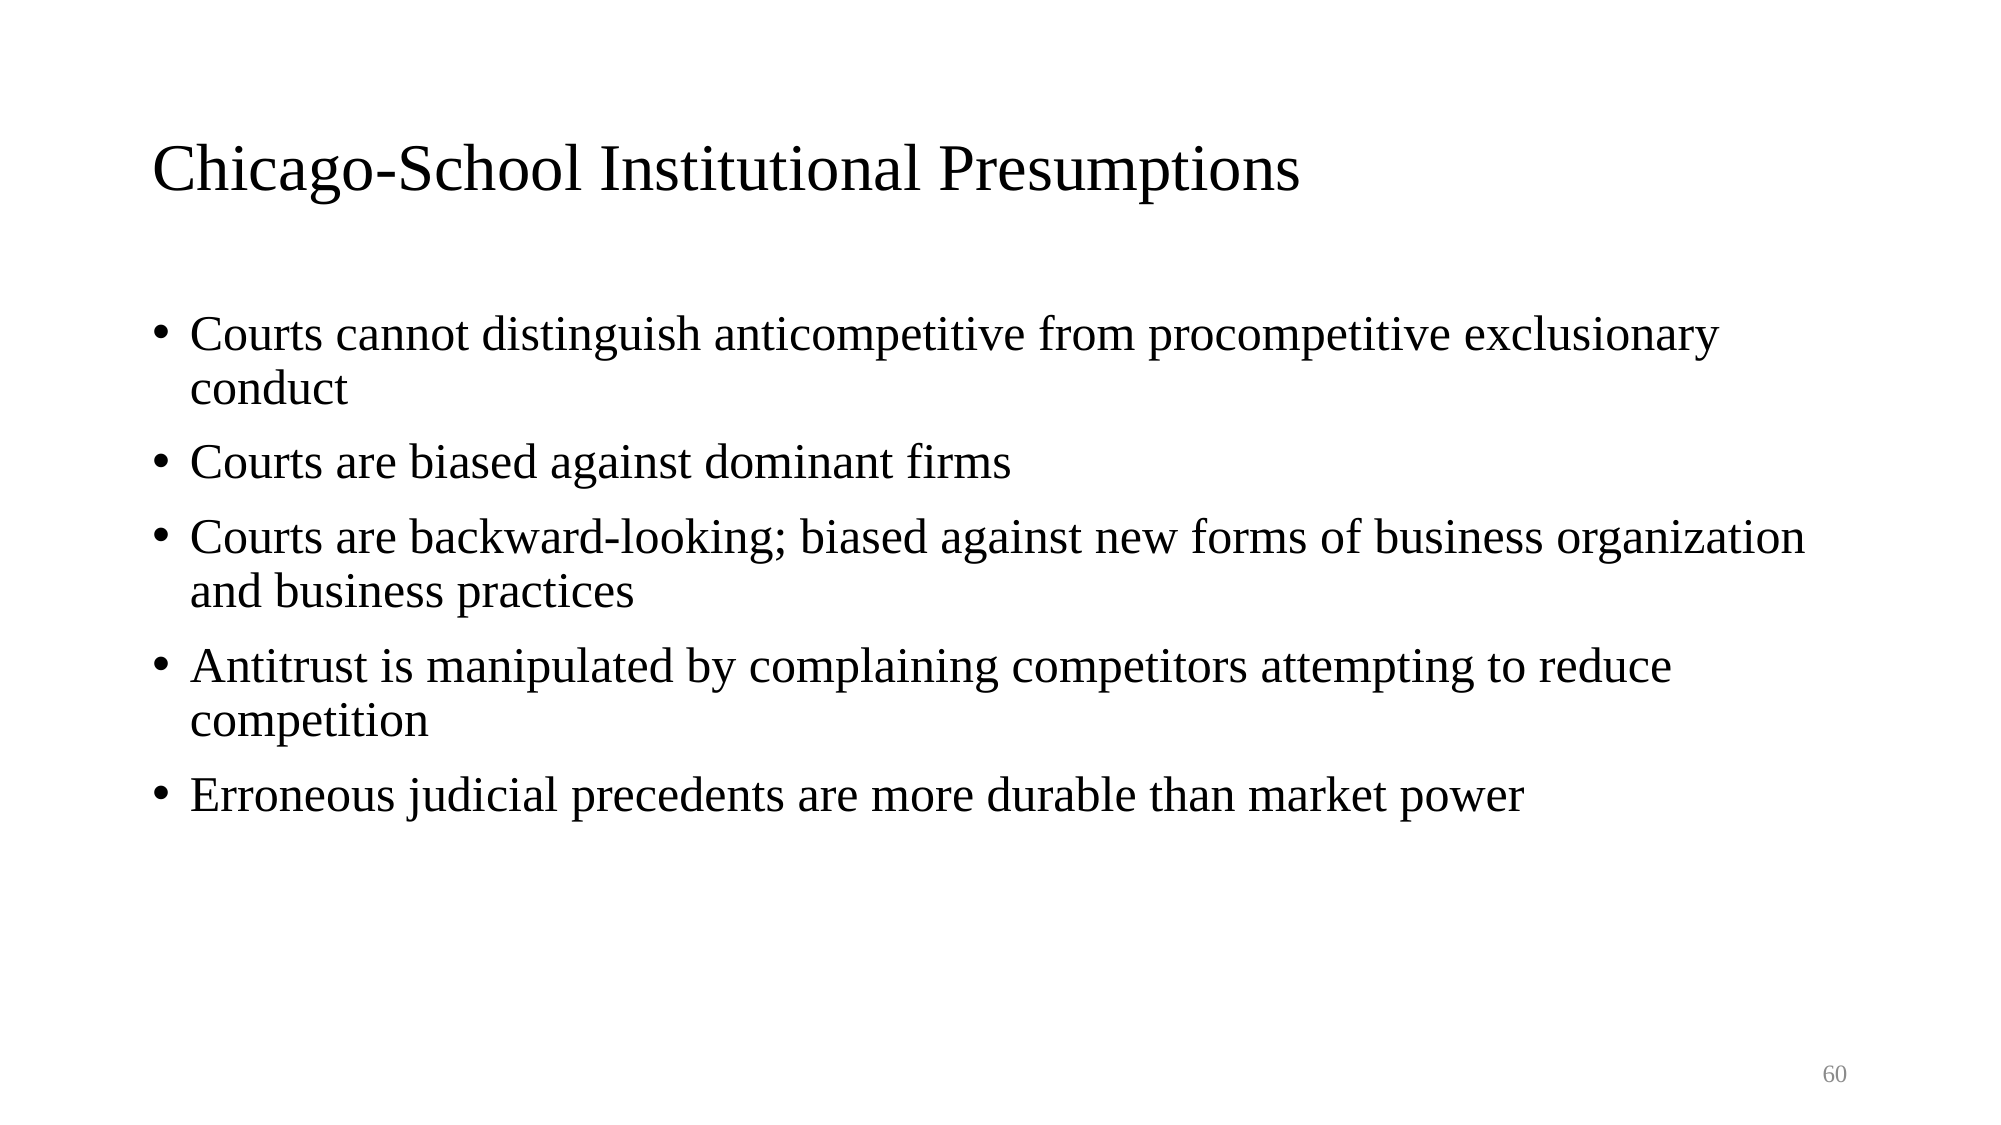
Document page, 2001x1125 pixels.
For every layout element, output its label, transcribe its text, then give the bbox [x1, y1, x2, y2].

list Courts cannot distinguish anticompetitive from procompetitive exclusionary conduct Courts are biased against dominant firms Courts are backward-looking; biased against new forms of business organization and business practices Antitrust is manipulated by complaining competitors attempting to reduce competition Erroneous judicial precedents are more durable than market power [137, 299, 1863, 1014]
title Chicago-School Institutional Presumptions [137, 87, 1779, 250]
slide_number 60 [1412, 1042, 1863, 1103]
